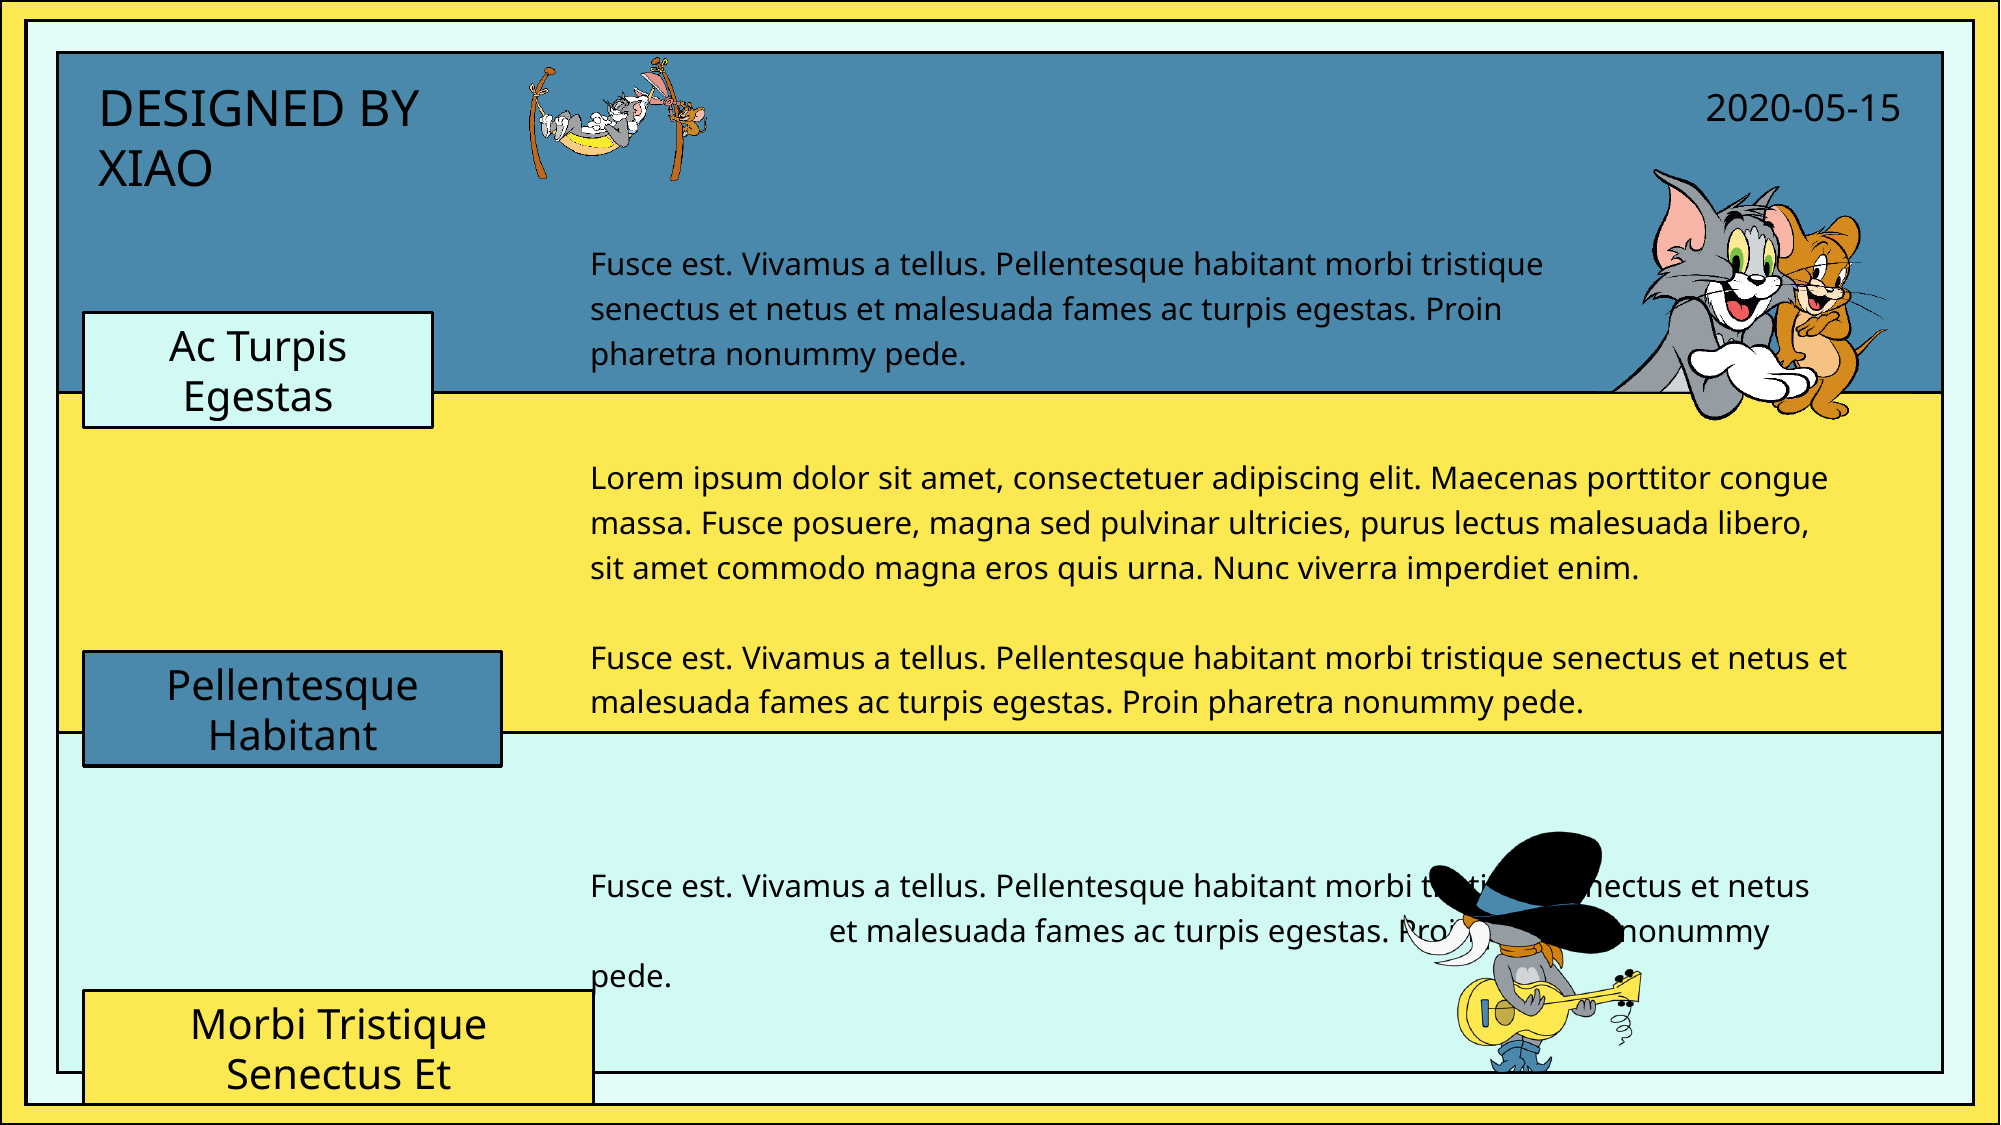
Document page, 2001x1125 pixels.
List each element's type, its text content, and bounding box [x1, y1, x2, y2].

text_box [25, 19, 1975, 1106]
text_box [0, 0, 2000, 1125]
picture [1403, 831, 1641, 1073]
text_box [57, 52, 1943, 1073]
text_box Morbi Tristique Senectus Et [83, 1073, 594, 1105]
picture [1597, 169, 1912, 421]
picture [528, 57, 707, 181]
